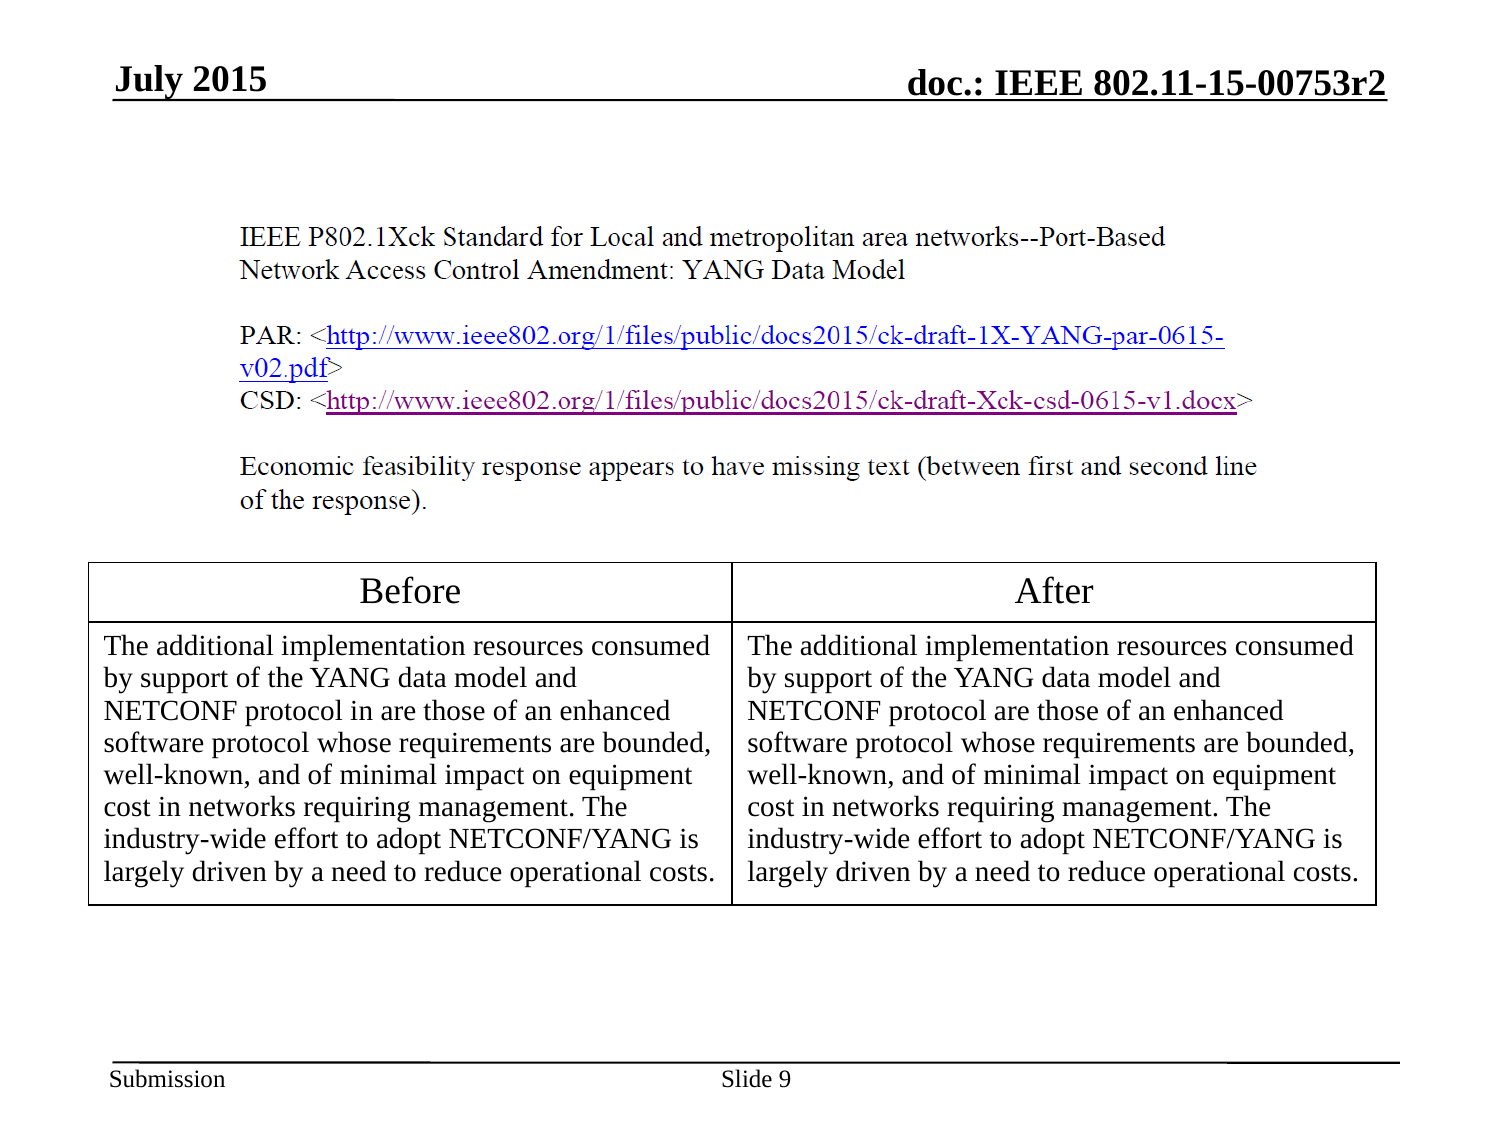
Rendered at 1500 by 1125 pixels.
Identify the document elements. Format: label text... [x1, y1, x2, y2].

table_header After [733, 563, 1375, 621]
picture [229, 219, 1281, 525]
slide_number Slide 9 [712, 1061, 800, 1123]
table_header Before [89, 563, 731, 621]
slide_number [114, 54, 423, 100]
table_cell The additional implementation resources consumed by support of the YANG data model and NETCONF protocol are those of an enhanced software protocol whose requirements are bounded, well-known, and of minimal impact on equipment cost in networks requiring management. The industry-wide effort to adopt NETCONF/YANG is largely driven by a need to reduce operational costs. [733, 623, 1375, 904]
table_cell The additional implementation resources consumed by support of the YANG data model and NETCONF protocol in are those of an enhanced software protocol whose requirements are bounded, well-known, and of minimal impact on equipment cost in networks requiring management. The industry-wide effort to adopt NETCONF/YANG is largely driven by a need to reduce operational costs. [89, 623, 731, 904]
